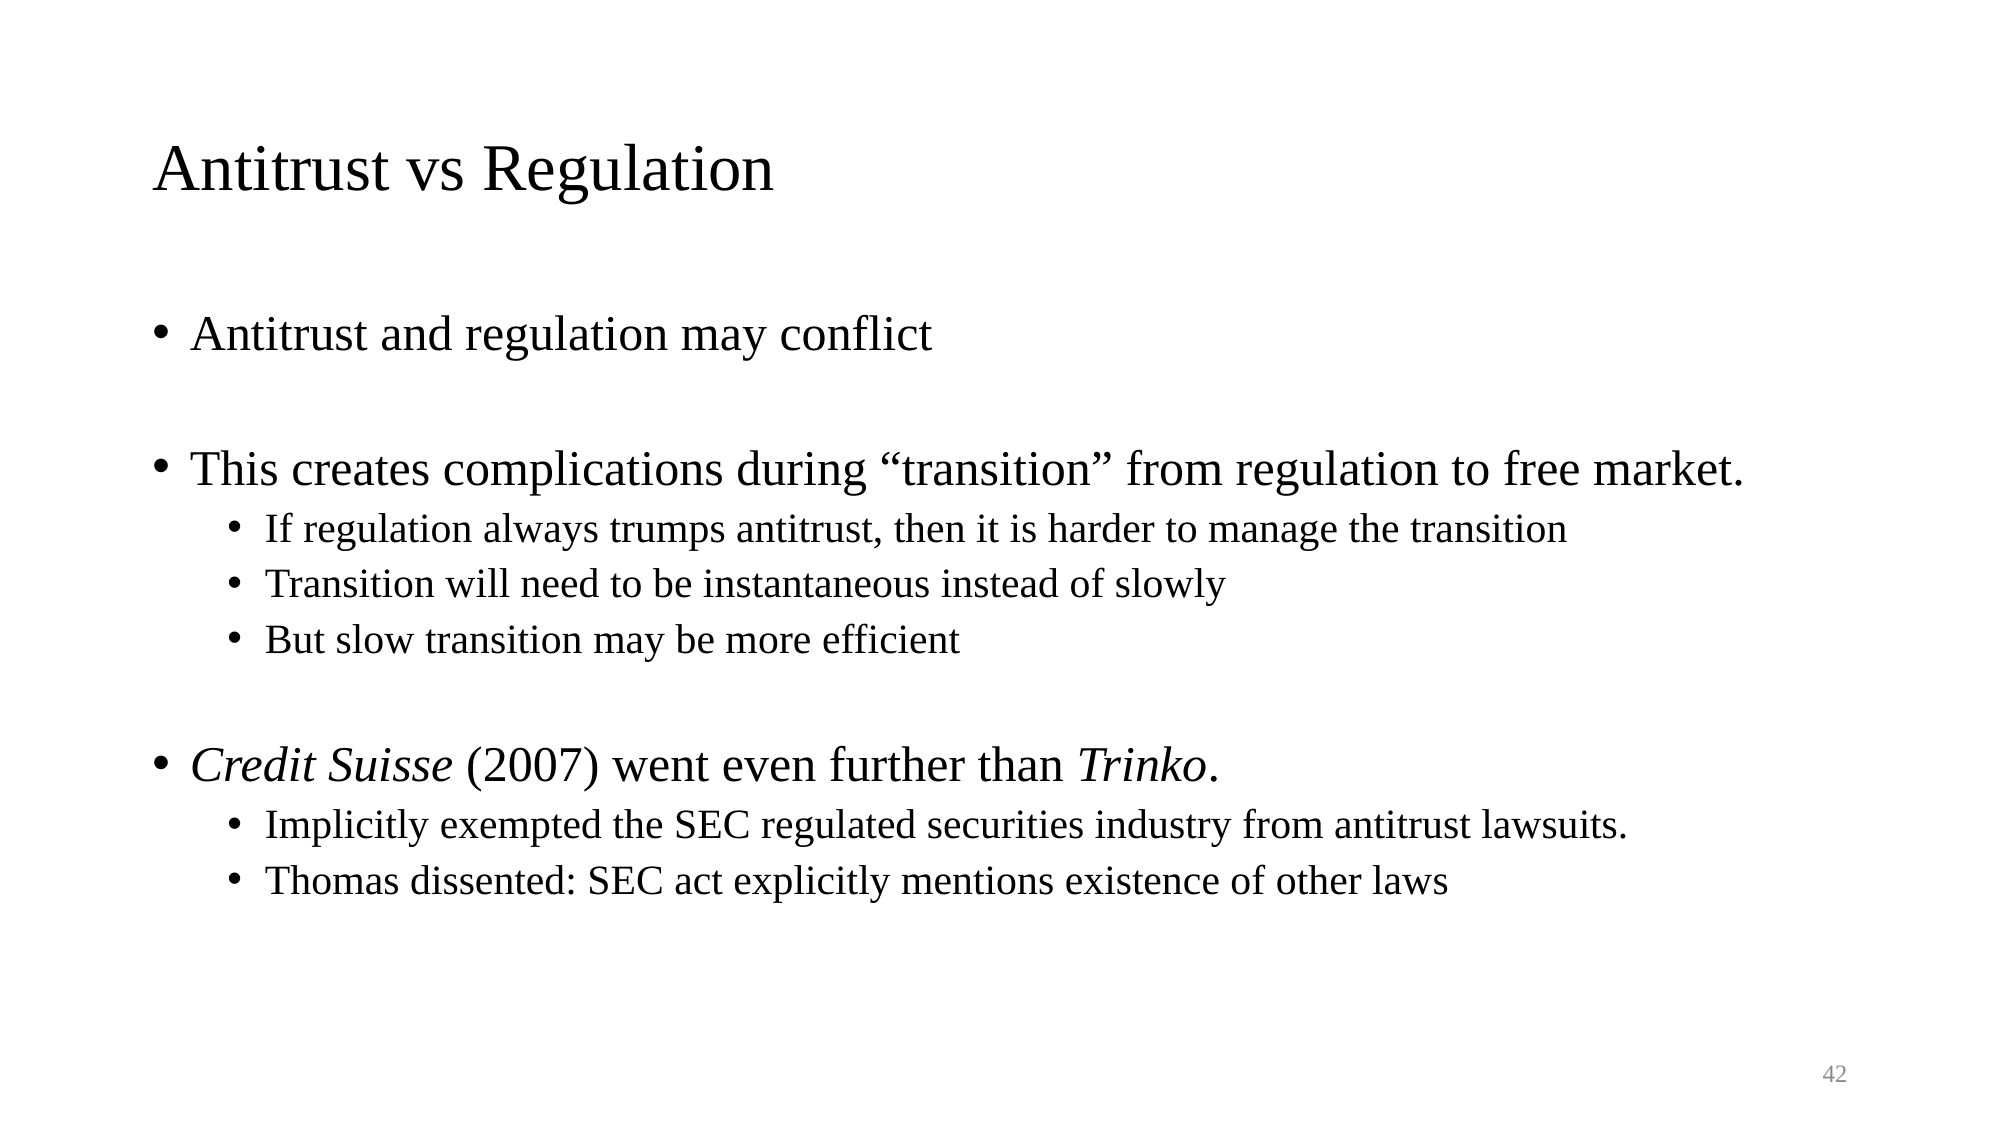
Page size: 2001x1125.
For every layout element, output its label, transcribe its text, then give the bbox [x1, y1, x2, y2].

title Antitrust vs Regulation [137, 59, 1863, 278]
list Antitrust and regulation may conflict This creates complications during “transition” from regulation to free market. If regulation always trumps antitrust, then it is harder to manage the transition Transition will need to be instantaneous instead of slowly But slow transition may be more efficient Credit Suisse (2007) went even further than Trinko. Implicitly exempted the SEC regulated securities industry from antitrust lawsuits. Thomas dissented: SEC act explicitly mentions existence of other laws [137, 299, 1863, 1014]
slide_number 42 [1412, 1042, 1863, 1103]
